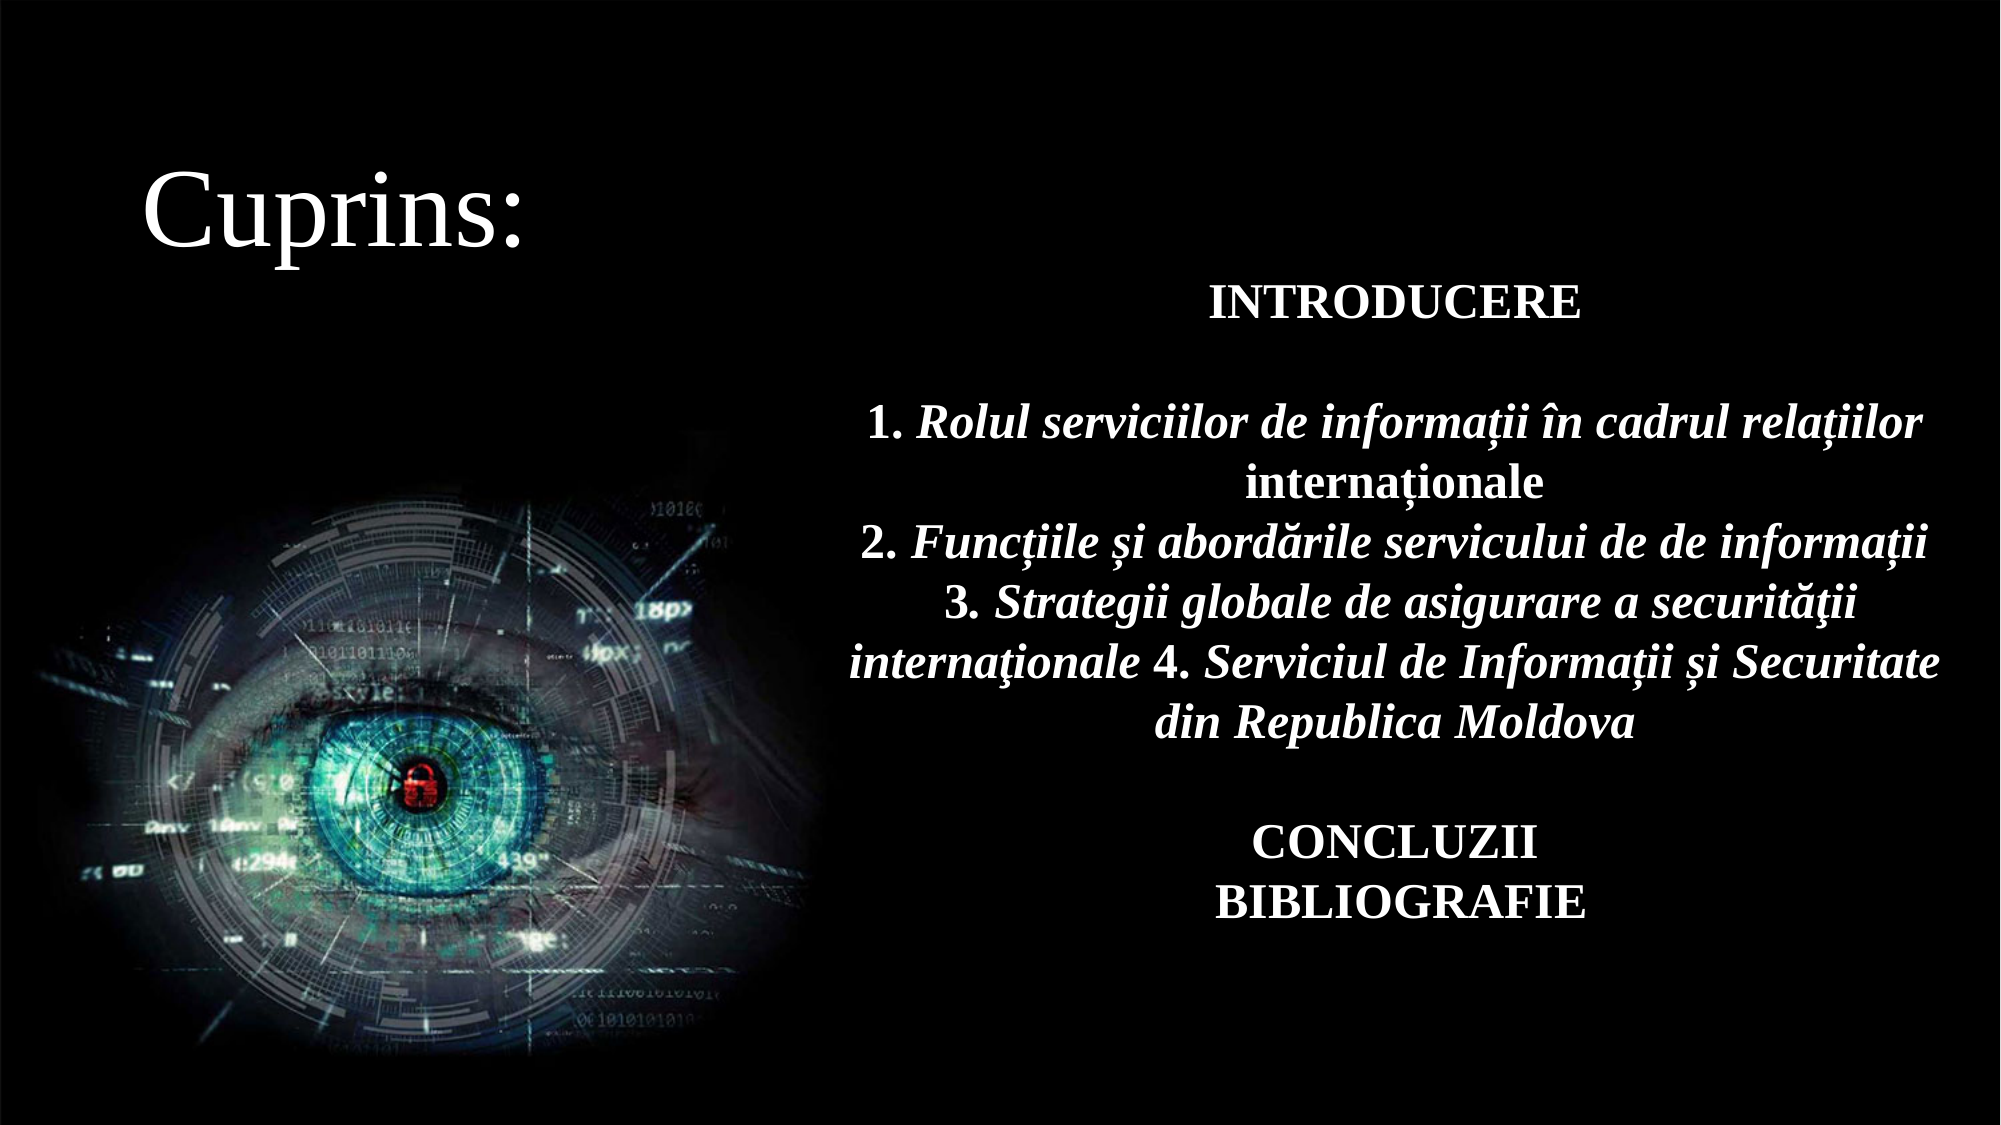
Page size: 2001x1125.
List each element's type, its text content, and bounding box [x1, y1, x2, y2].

text_box INTRODUCERE 1. Rolul serviciilor de informații în cadrul relațiilor internaționale 2. Funcțiile și abordările servicului de de informații 3. Strategii globale de asigurare a securităţii internaţionale 4. Serviciul de Informații și Securitate din Republica Moldova CONCLUZII BIBLIOGRAFIE [825, 261, 1966, 936]
text_box Cuprins: [127, 126, 679, 277]
picture [0, 0, 2001, 1125]
